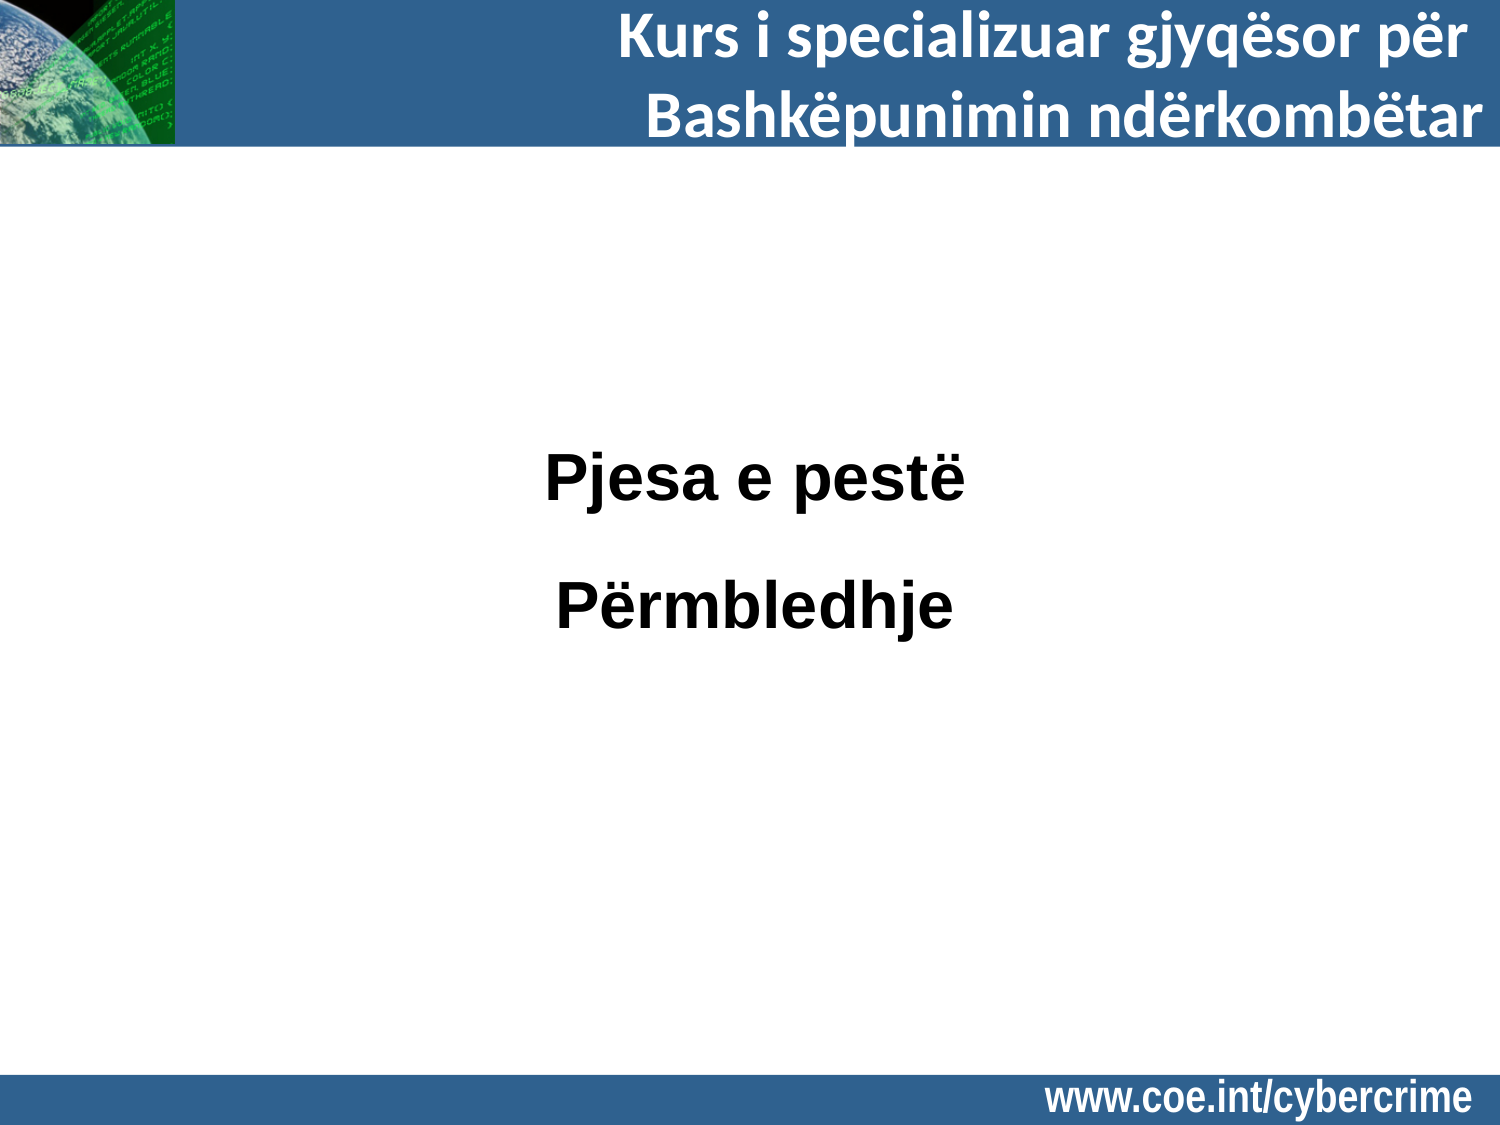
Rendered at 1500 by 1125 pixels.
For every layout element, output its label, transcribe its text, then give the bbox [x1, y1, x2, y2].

text_box www.coe.int/cybercrime [1030, 1059, 1500, 1125]
text_box Kurs i specializuar gjyqësor për Bashkëpunimin ndërkombëtar [177, 0, 1500, 149]
text_box Pjesa e pestë Përmbledhje [56, 441, 1455, 713]
text_box [0, 1073, 1030, 1125]
picture [0, 0, 175, 144]
